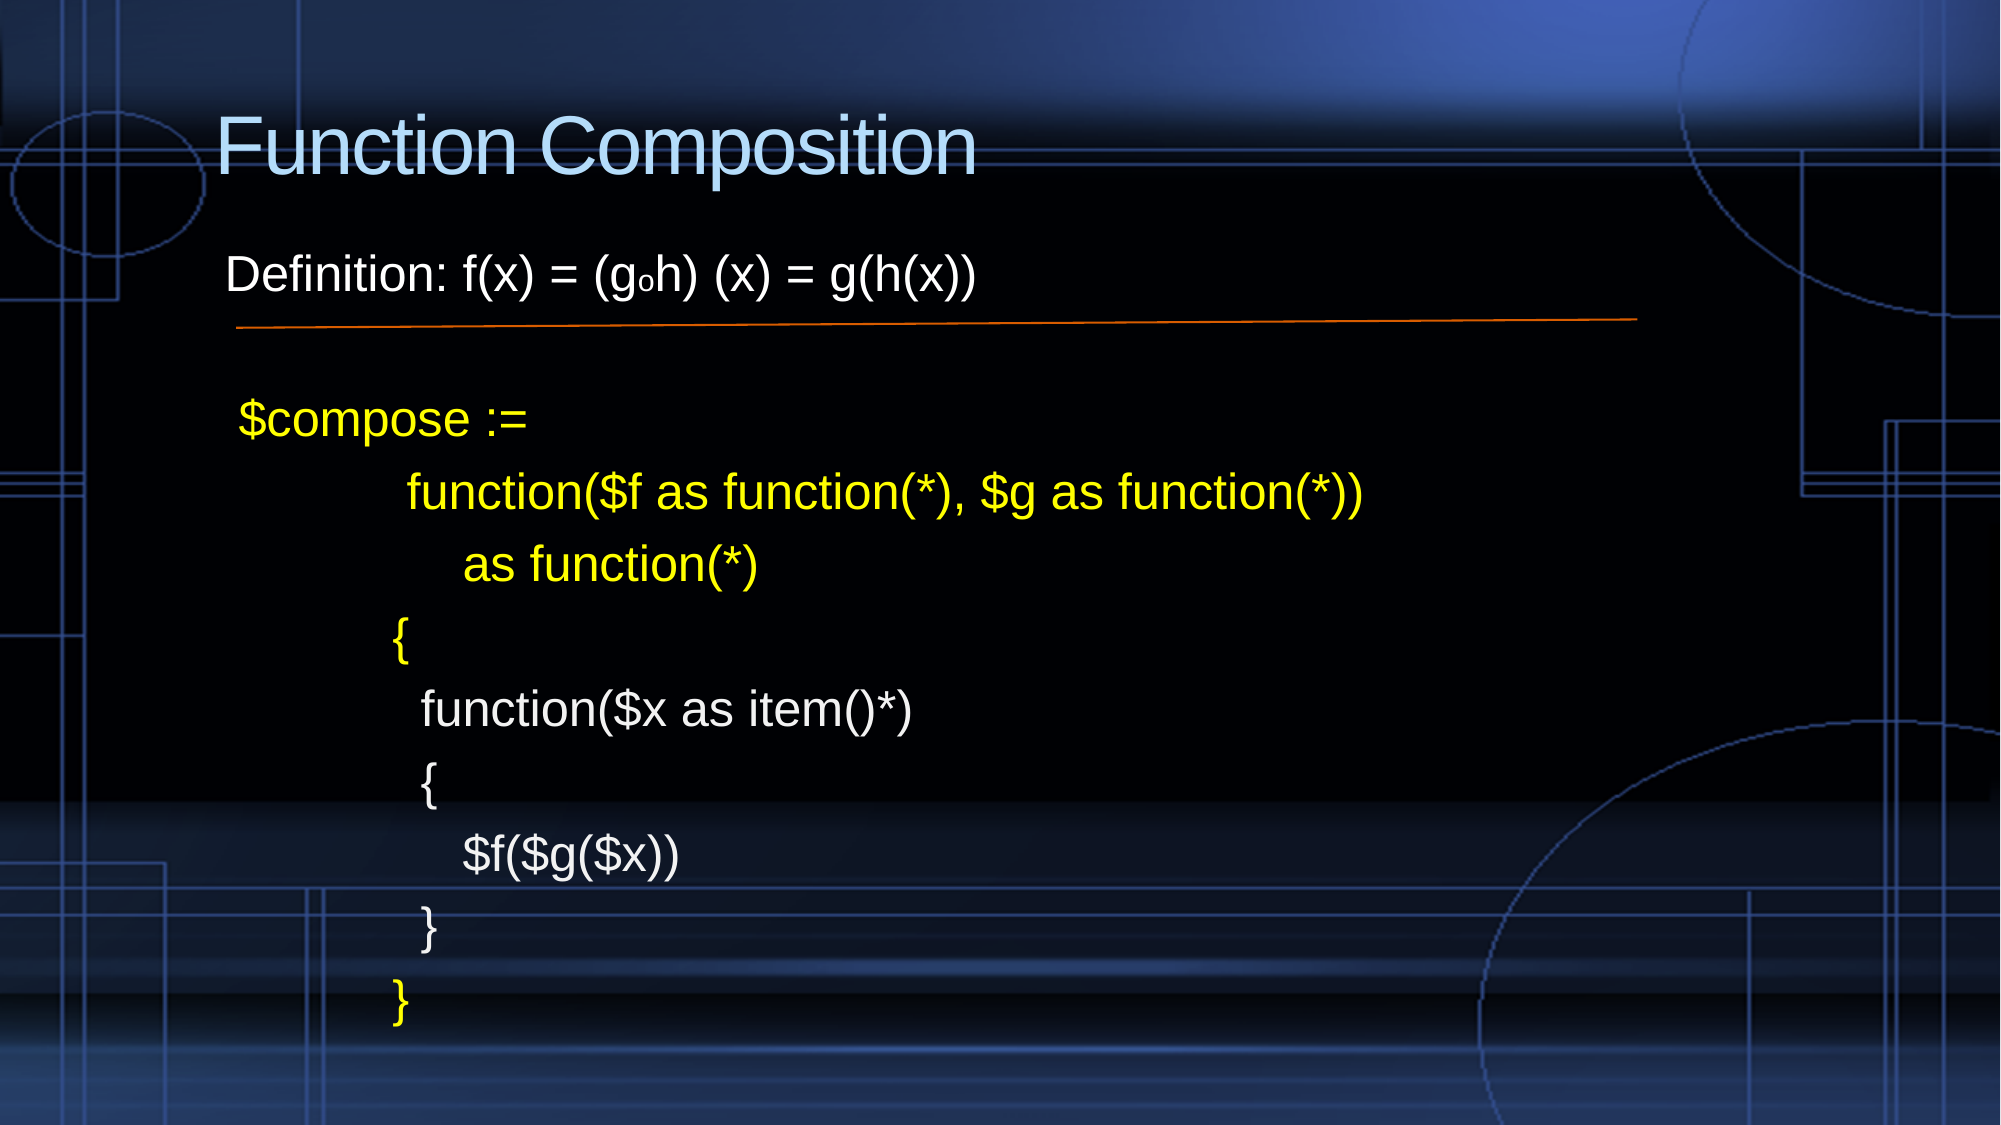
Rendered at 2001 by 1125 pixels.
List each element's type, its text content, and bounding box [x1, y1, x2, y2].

picture [0, 0, 2001, 1125]
list Definition: f(x) = (goh) (x) = g(h(x)) $compose := function($f as function(*), $g as function(*)) as function(*) { function($x as item()*) { $f($g($x)) } } [200, 233, 1900, 1035]
title Function Composition [200, 83, 1900, 233]
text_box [235, 318, 1638, 329]
